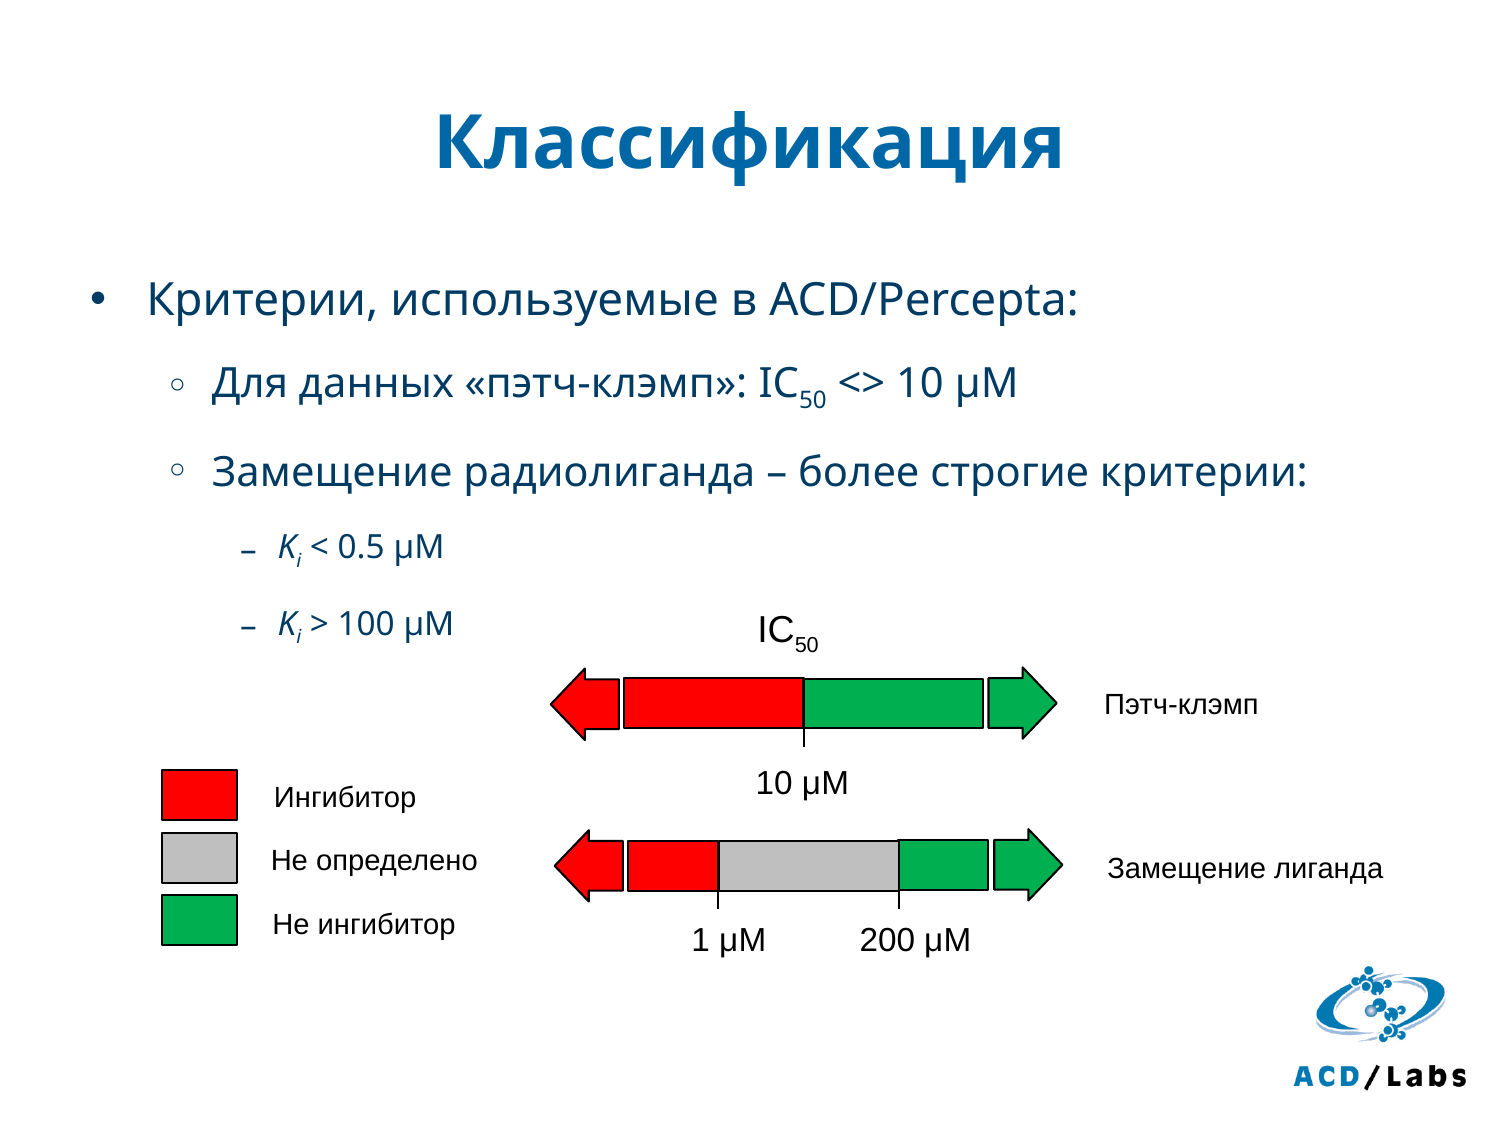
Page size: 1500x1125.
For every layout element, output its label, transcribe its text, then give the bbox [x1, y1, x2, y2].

text_box [988, 667, 1057, 739]
text_box [162, 832, 238, 883]
title Классификация [74, 44, 1426, 233]
text_box [899, 840, 989, 891]
text_box [624, 678, 803, 729]
text_box [554, 830, 623, 902]
text_box [628, 841, 717, 892]
text_box IC50 [742, 597, 834, 664]
text_box Не определено [256, 834, 493, 884]
text_box Ингибитор [258, 771, 432, 821]
text_box Пэтч-клэмп [1089, 677, 1274, 728]
text_box [718, 840, 898, 891]
text_box Замещение лиганда [1092, 842, 1399, 892]
text_box [162, 895, 238, 946]
text_box [162, 770, 238, 821]
text_box [803, 678, 984, 729]
picture [1385, 1006, 1397, 1012]
text_box [550, 668, 619, 741]
text_box [994, 829, 1063, 901]
text_box 10 μM [740, 754, 864, 809]
text_box 200 μM [844, 910, 987, 966]
text_box 1 μM [676, 910, 782, 966]
list Критерии, используемые в ACD/Percepta: Для данных «пэтч-клэмп»: IC50 <> 10 μM Замещение радиолиганда – более строгие критерии: Ki < 0.5 μM Ki > 100 μM [74, 262, 1426, 1006]
picture [1293, 964, 1471, 1101]
text_box Не ингибитор [257, 897, 471, 948]
